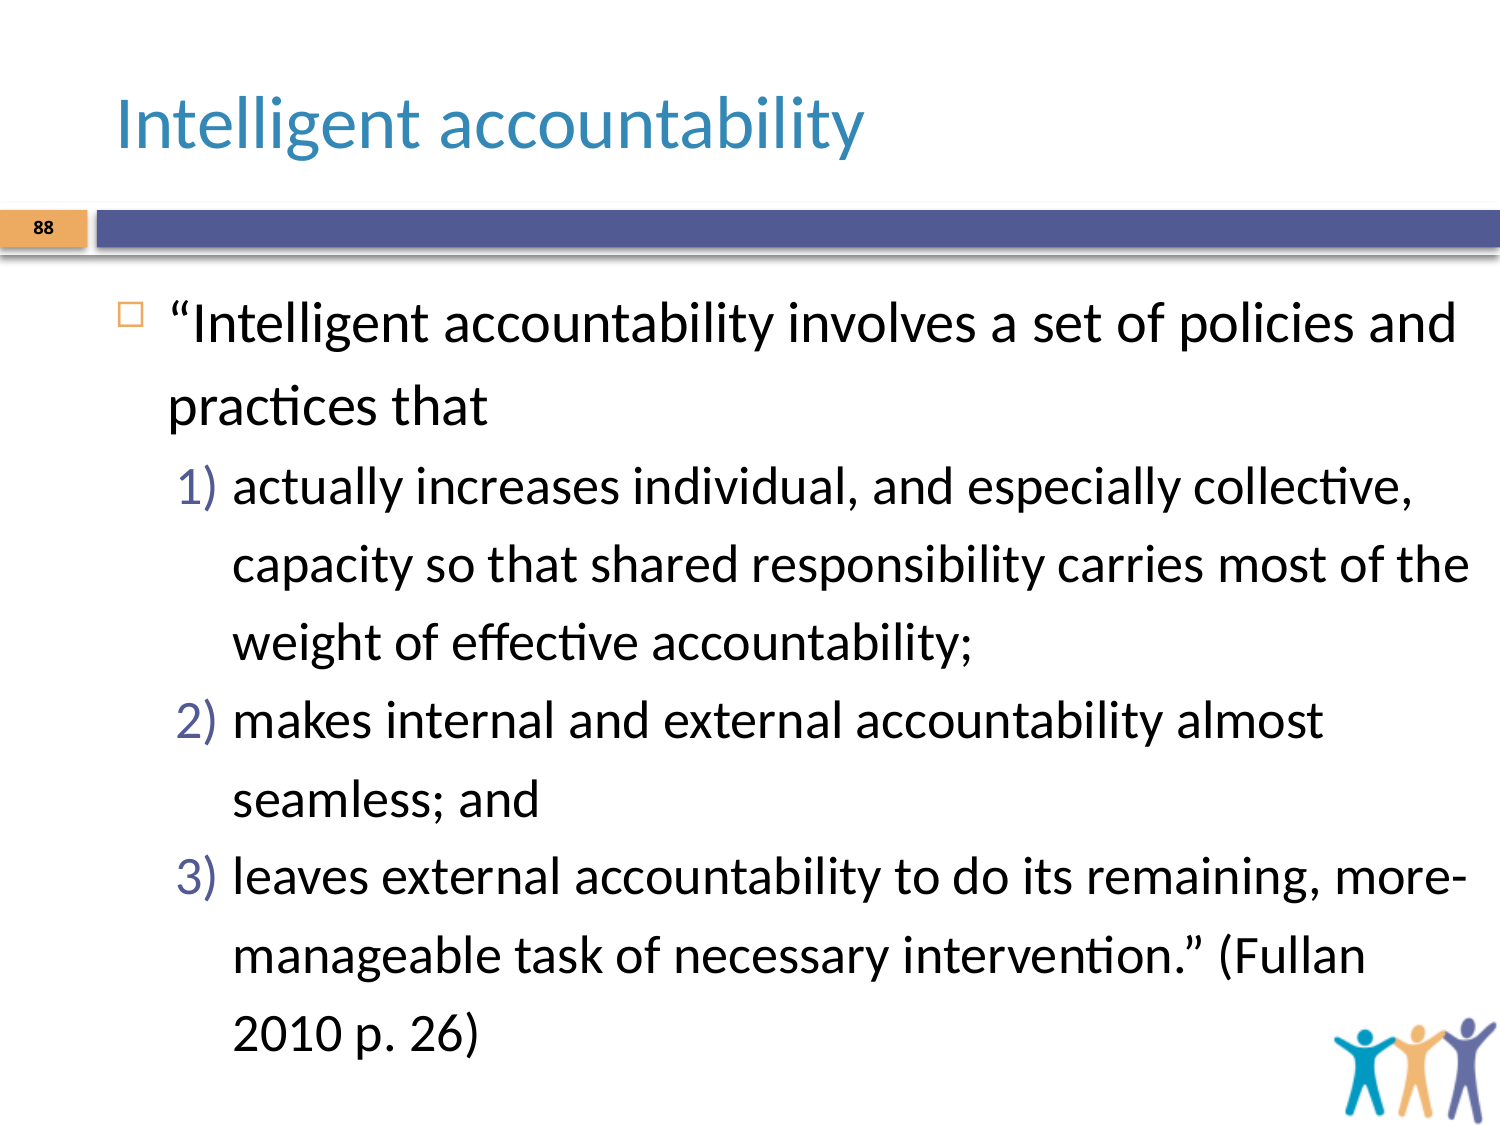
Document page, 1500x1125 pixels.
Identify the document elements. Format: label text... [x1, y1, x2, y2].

list “Intelligent accountability involves a set of policies and practices that actually increases individual, and especially collective, capacity so that shared responsibility carries most of the weight of effective accountability; makes internal and external accountability almost seamless; and leaves external accountability to do its remaining, more- manageable task of necessary intervention.” (Fullan 2010 p. 26) [100, 262, 1500, 1125]
title Intelligent accountability [100, 37, 1438, 200]
slide_number 88 [0, 208, 88, 249]
